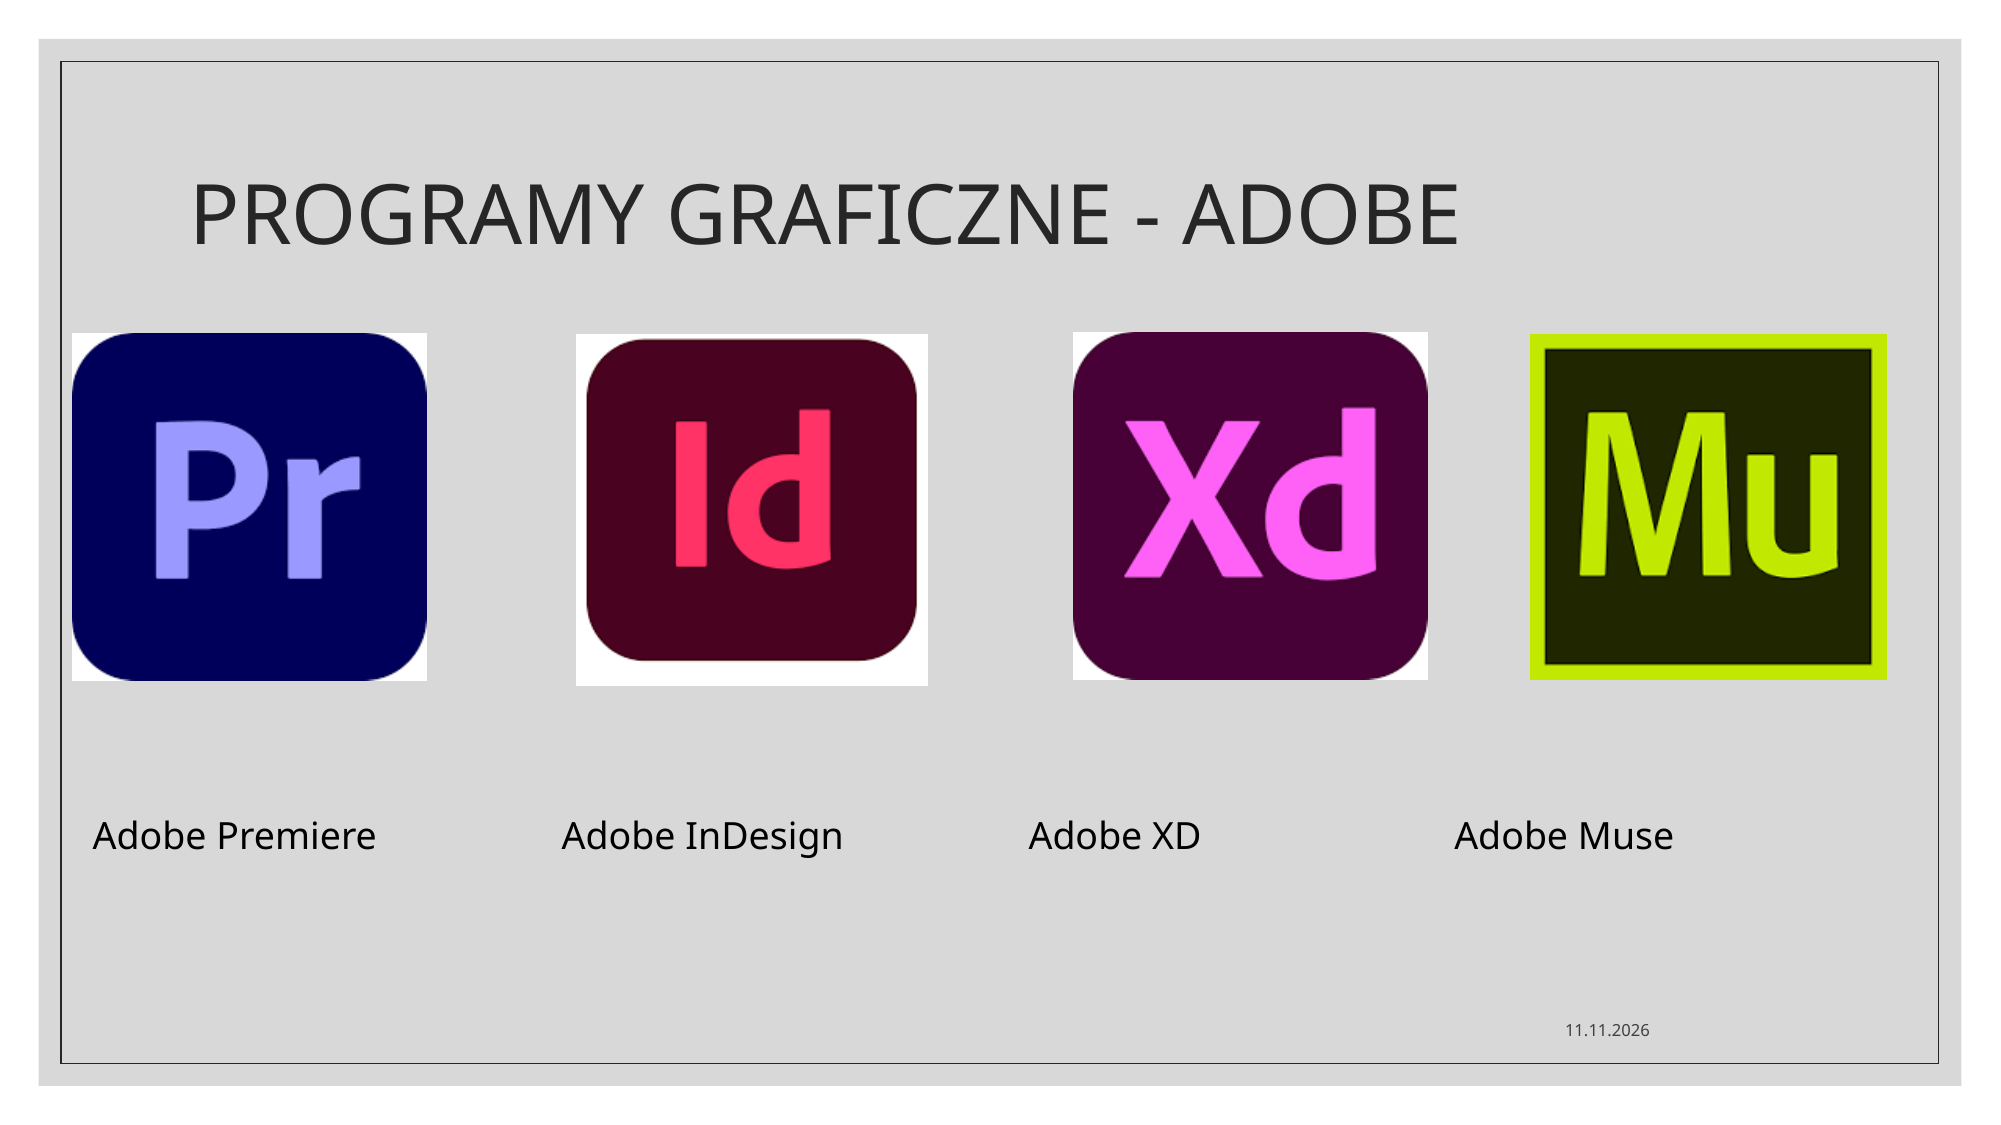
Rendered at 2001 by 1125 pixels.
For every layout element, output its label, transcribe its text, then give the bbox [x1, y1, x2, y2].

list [72, 333, 427, 681]
picture [576, 334, 928, 686]
text_box Adobe Premiere Adobe InDesign Adobe XD Adobe Muse [77, 804, 1887, 865]
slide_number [1190, 990, 1665, 1050]
picture [1530, 334, 1887, 680]
title PROGRAMY GRAFICZNE - ADOBE [174, 105, 1825, 331]
picture [1072, 332, 1428, 680]
